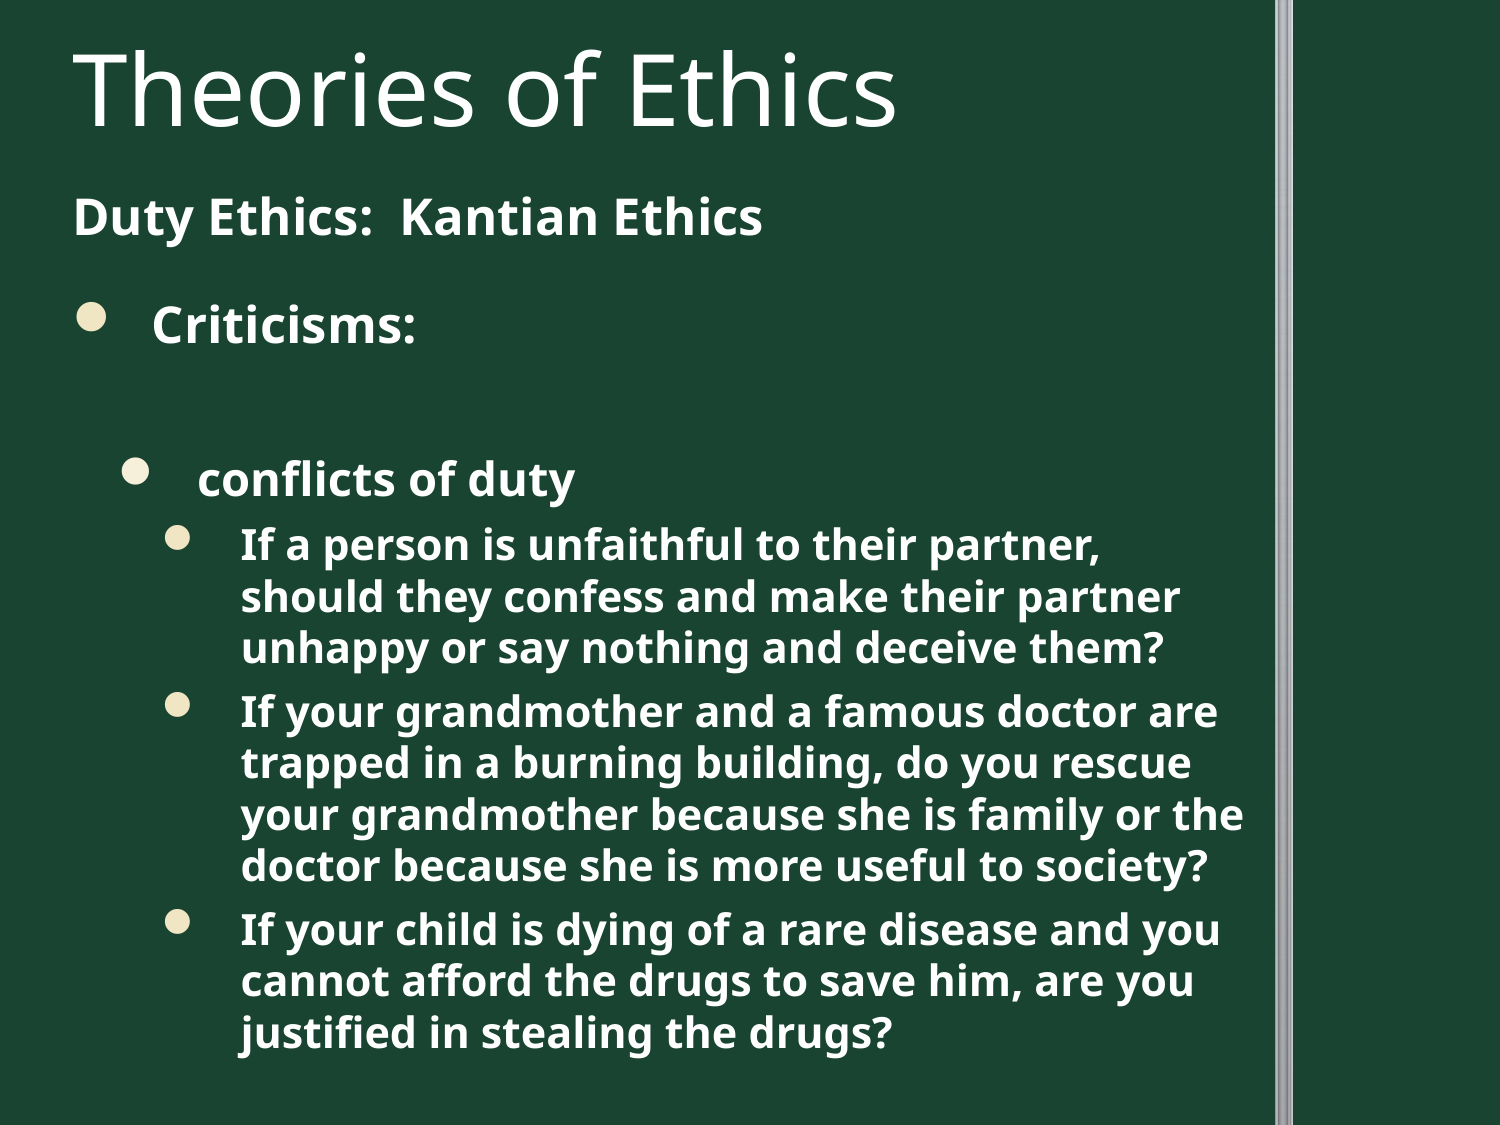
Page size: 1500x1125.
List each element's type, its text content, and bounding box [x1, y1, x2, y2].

title Theories of Ethics [57, 25, 1220, 146]
picture [1275, 0, 1293, 1125]
list Duty Ethics: Kantian Ethics Criticisms: conflicts of duty If a person is unfaithful to their partner, should they confess and make their partner unhappy or say nothing and deceive them? If your grandmother and a famous doctor are trapped in a burning building, do you rescue your grandmother because she is family or the doctor because she is more useful to society? If your child is dying of a rare disease and you cannot afford the drugs to save him, are you justified in stealing the drugs? [57, 176, 1268, 1125]
